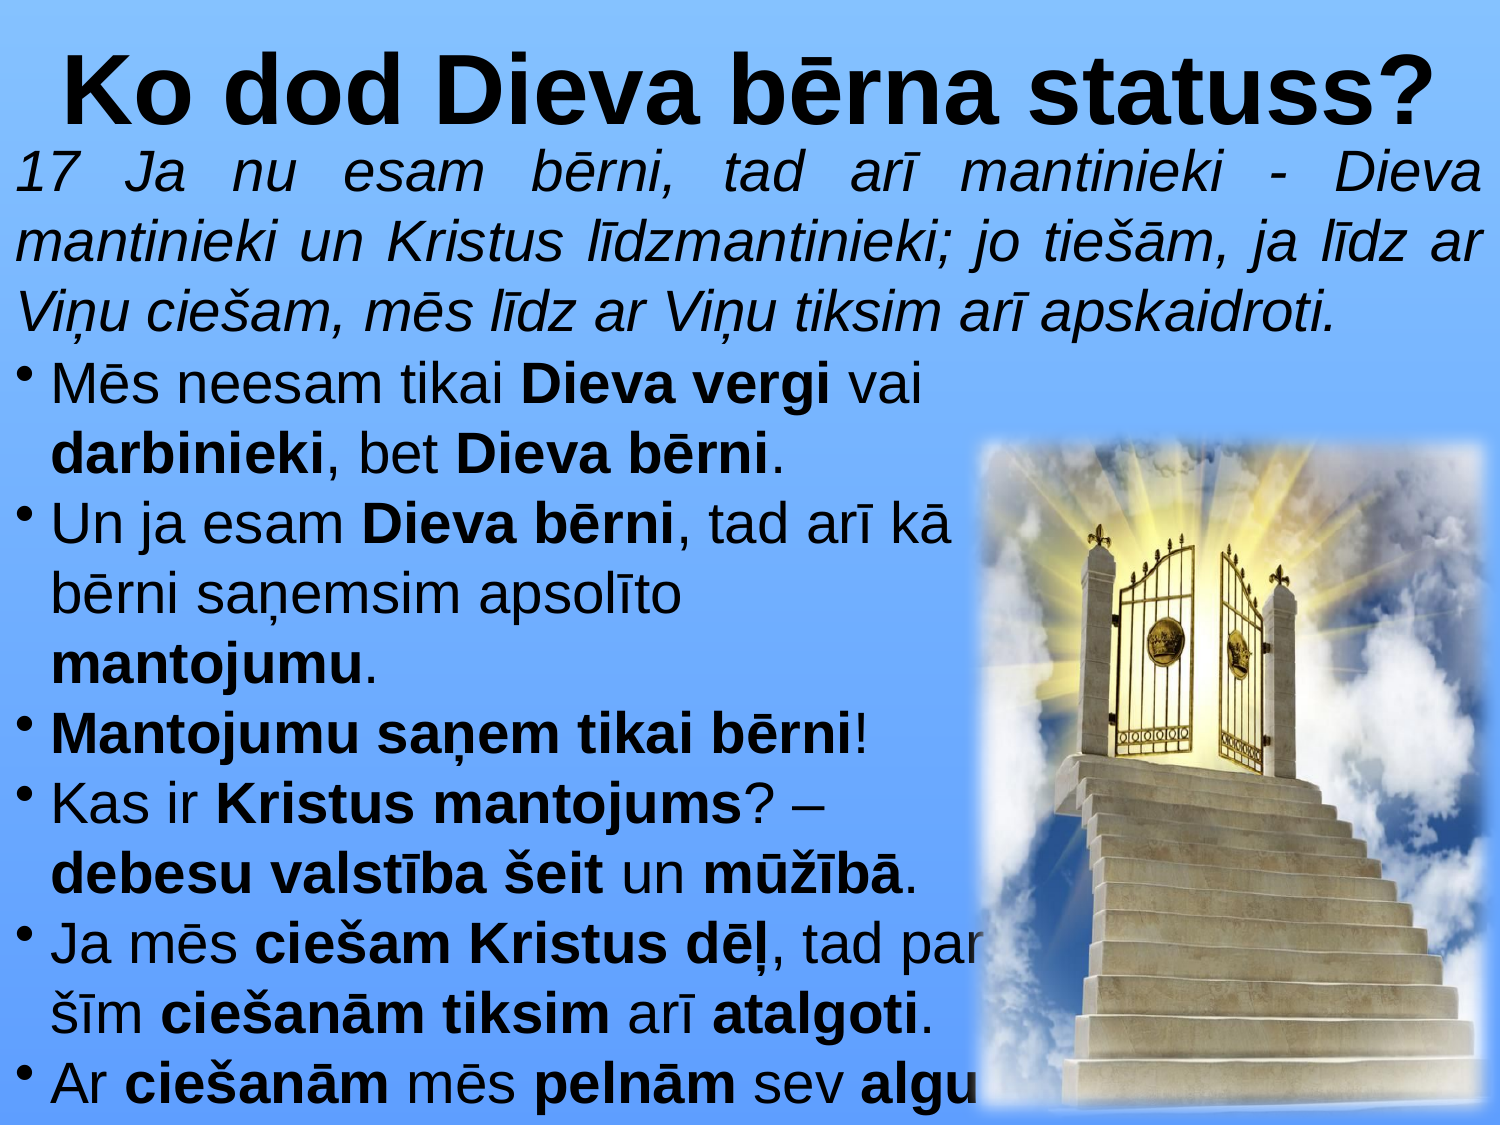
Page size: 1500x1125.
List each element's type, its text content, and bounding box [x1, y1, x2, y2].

list 17 Ja nu esam bērni, tad arī mantinieki - Dieva mantinieki un Kristus līdzmantinieki; jo tiešām, ja līdz ar Viņu ciešam, mēs līdz ar Viņu tiksim arī apskaidroti. [0, 173, 1500, 303]
text_box Mēs neesam tikai Dieva vergi vai darbinieki, bet Dieva bērni. Un ja esam Dieva bērni, tad arī kā bērni saņemsim apsolīto mantojumu. Mantojumu saņem tikai bērni! Kas ir Kristus mantojums? – debesu valstība šeit un mūžībā. Ja mēs ciešam Kristus dēļ, tad par šīm ciešanām tiksim arī atalgoti. Ar ciešanām mēs pelnām sev algu debesu valstībā. [0, 338, 1034, 1125]
picture [962, 425, 1500, 1125]
title Ko dod Dieva bērna statuss? [0, 0, 1500, 173]
